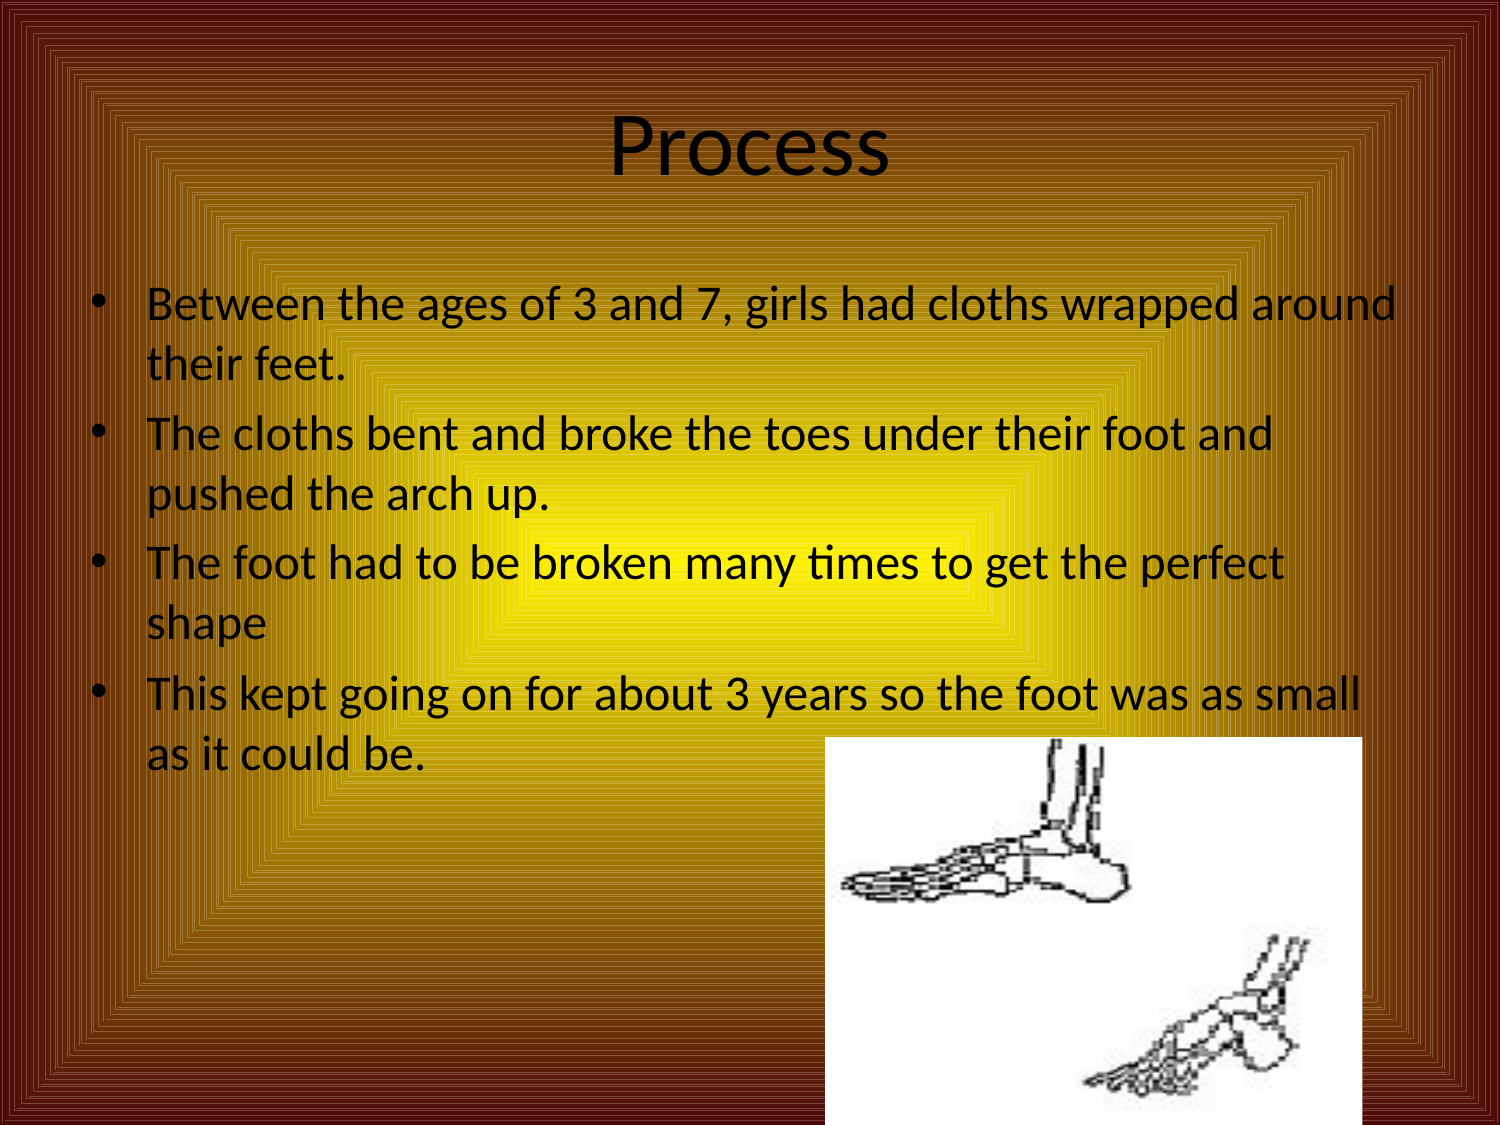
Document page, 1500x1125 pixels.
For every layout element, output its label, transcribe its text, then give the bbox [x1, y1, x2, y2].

picture [824, 737, 1363, 1125]
list Between the ages of 3 and 7, girls had cloths wrapped around their feet. The cloths bent and broke the toes under their foot and pushed the arch up. The foot had to be broken many times to get the perfect shape This kept going on for about 3 years so the foot was as small as it could be. [75, 262, 1425, 1005]
title Process [75, 45, 1425, 233]
